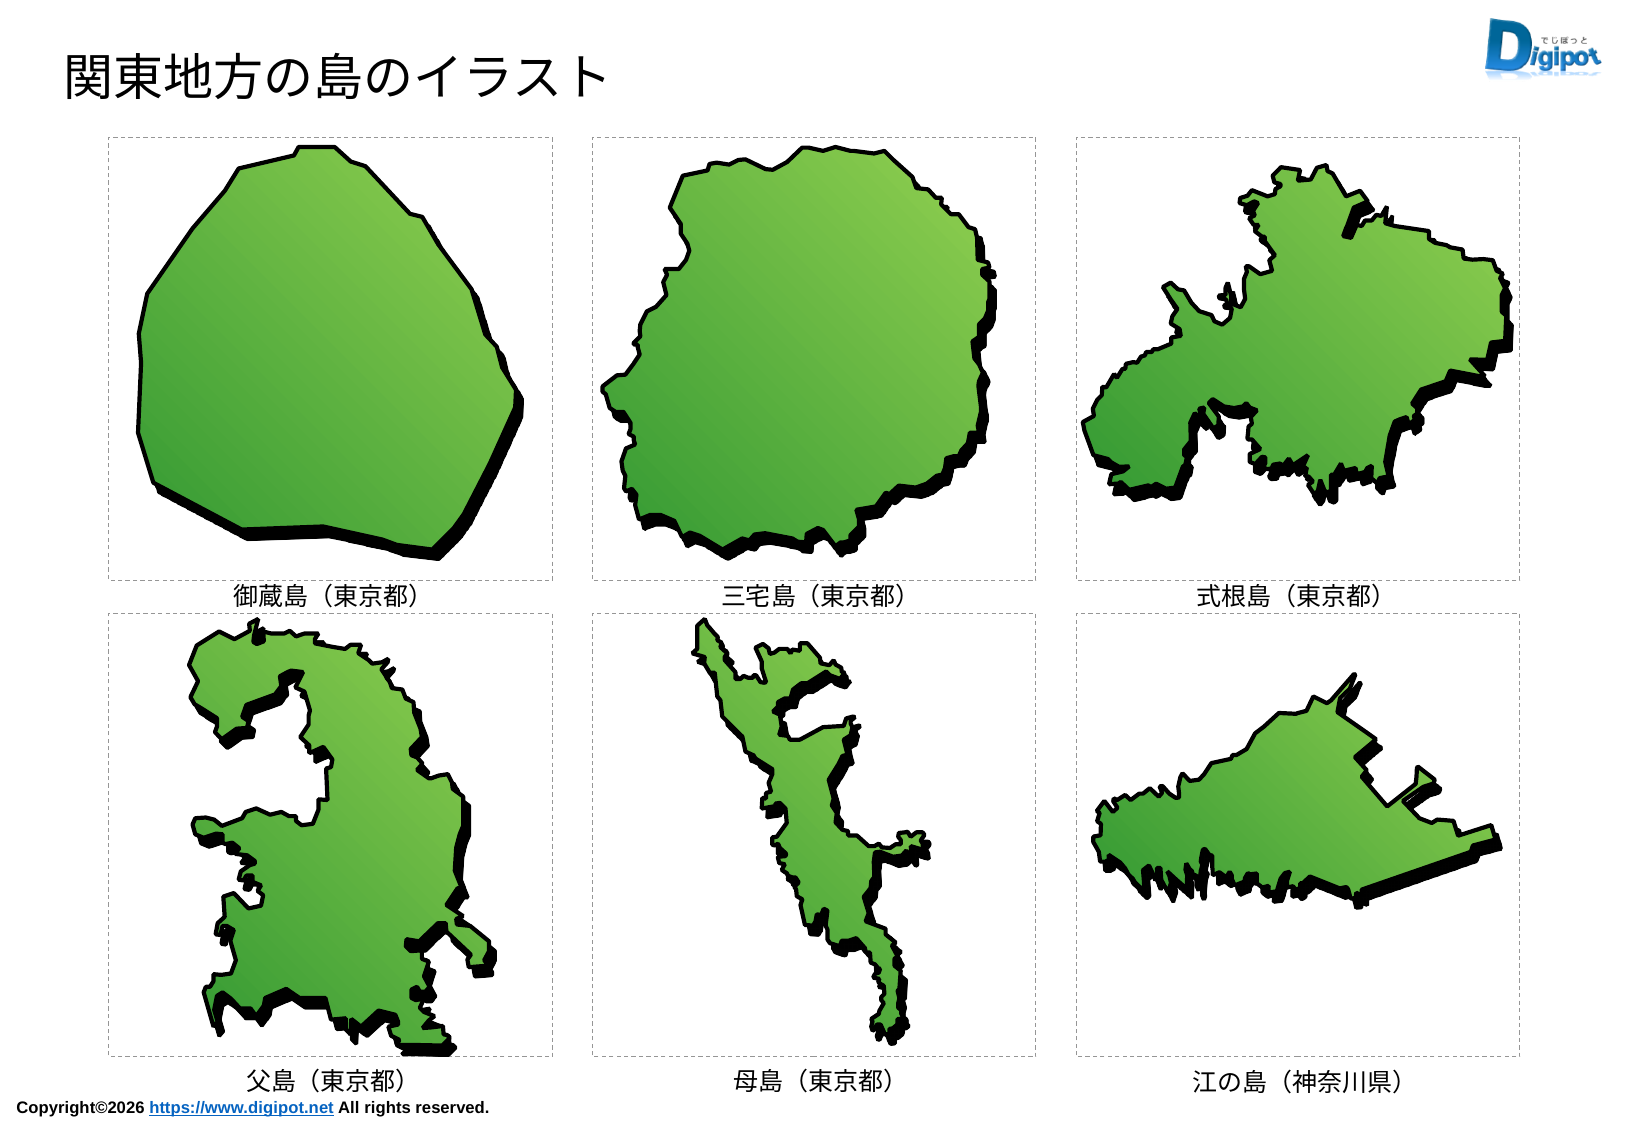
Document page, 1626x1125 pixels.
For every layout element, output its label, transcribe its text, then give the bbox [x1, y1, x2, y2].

text_box [1092, 673, 1497, 900]
text_box 御蔵島（東京都） [218, 573, 449, 619]
text_box 三宅島（東京都） [706, 573, 936, 619]
text_box [188, 617, 491, 1047]
text_box 関東地方の島のイラスト [48, 38, 628, 113]
text_box [601, 145, 991, 551]
text_box 江の島（神奈川県） [1177, 1058, 1433, 1104]
text_box [136, 145, 518, 551]
picture [1485, 18, 1602, 82]
text_box 母島（東京都） [718, 1057, 924, 1103]
text_box 父島（東京都） [231, 1057, 436, 1103]
text_box [1081, 164, 1508, 496]
text_box 式根島（東京都） [1181, 573, 1412, 619]
text_box [691, 618, 926, 1036]
